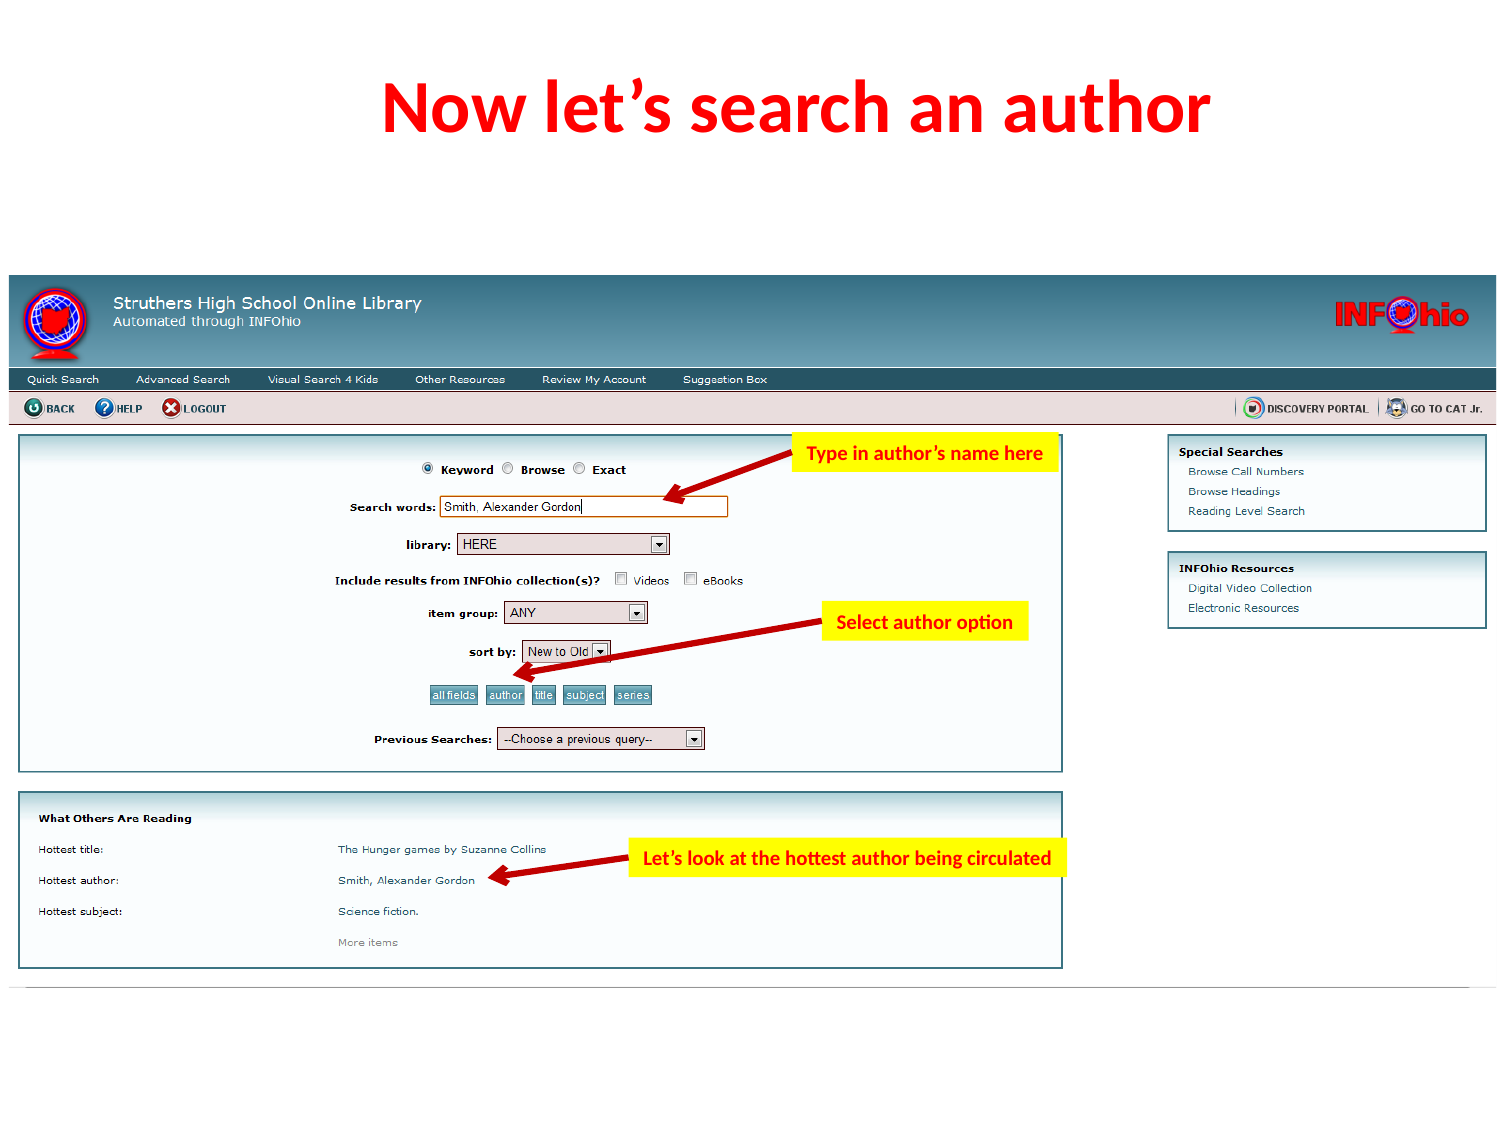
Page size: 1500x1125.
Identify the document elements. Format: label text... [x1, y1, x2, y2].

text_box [487, 857, 626, 879]
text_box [662, 452, 791, 501]
text_box Now let’s search an author [366, 49, 1229, 155]
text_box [512, 620, 821, 676]
picture [8, 274, 1497, 988]
